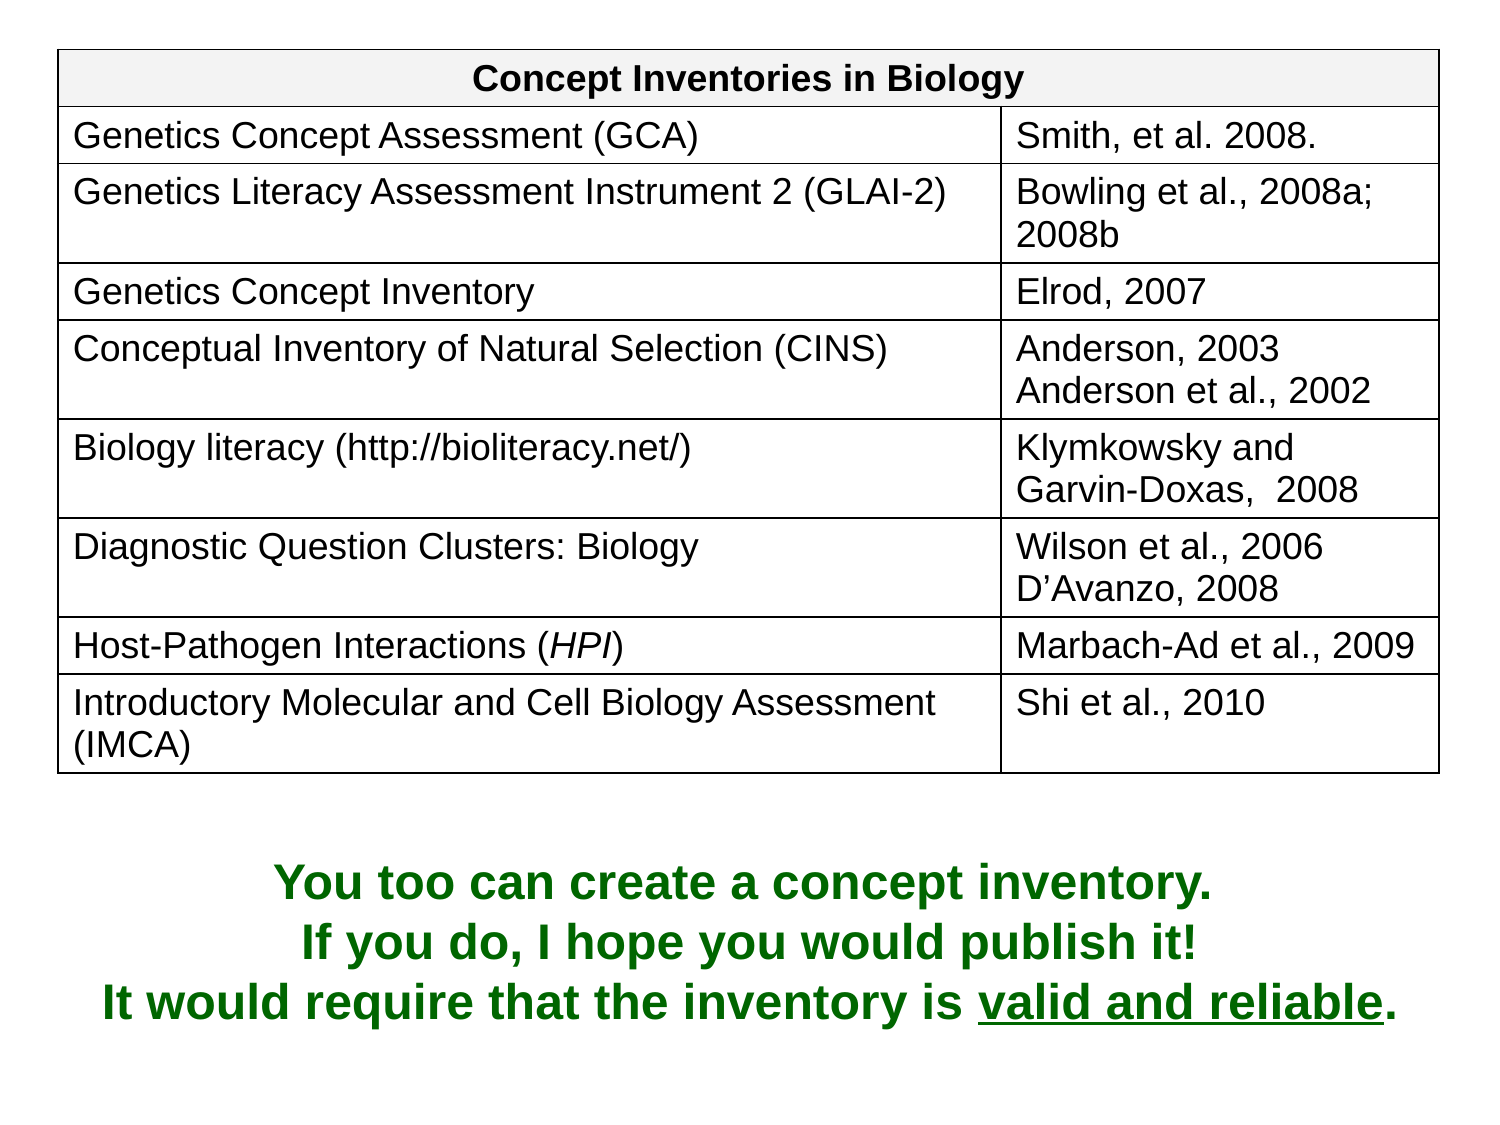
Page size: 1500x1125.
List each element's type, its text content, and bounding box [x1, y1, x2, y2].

text_box You too can create a concept inventory. If you do, I hope you would publish it! It would require that the inventory is valid and reliable. [70, 841, 1430, 1037]
table_cell Conceptual Inventory of Natural Selection (CINS) [59, 321, 1000, 418]
table_cell Smith, et al. 2008. [1002, 107, 1438, 163]
table_cell Genetics Literacy Assessment Instrument 2 (GLAI-2) [59, 164, 1000, 262]
table_cell Diagnostic Question Clusters: Biology [59, 519, 1000, 616]
table_cell Introductory Molecular and Cell Biology Assessment (IMCA) [59, 675, 1000, 772]
table_cell Wilson et al., 2006 D’Avanzo, 2008 [1002, 519, 1438, 616]
table_cell Shi et al., 2010 [1002, 675, 1438, 772]
table_cell Klymkowsky and Garvin-Doxas, 2008 [1002, 420, 1438, 517]
table_header Concept Inventories in Biology [59, 50, 1438, 106]
table_cell Biology literacy (http://bioliteracy.net/) [59, 420, 1000, 517]
table_cell Genetics Concept Inventory [59, 264, 1000, 319]
table_cell Marbach-Ad et al., 2009 [1002, 618, 1438, 673]
table_cell Bowling et al., 2008a; 2008b [1002, 164, 1438, 262]
table_cell Elrod, 2007 [1002, 264, 1438, 319]
table_cell Host-Pathogen Interactions (HPI) [59, 618, 1000, 673]
table_cell Genetics Concept Assessment (GCA) [59, 107, 1000, 163]
table_cell Anderson, 2003 Anderson et al., 2002 [1002, 321, 1438, 418]
